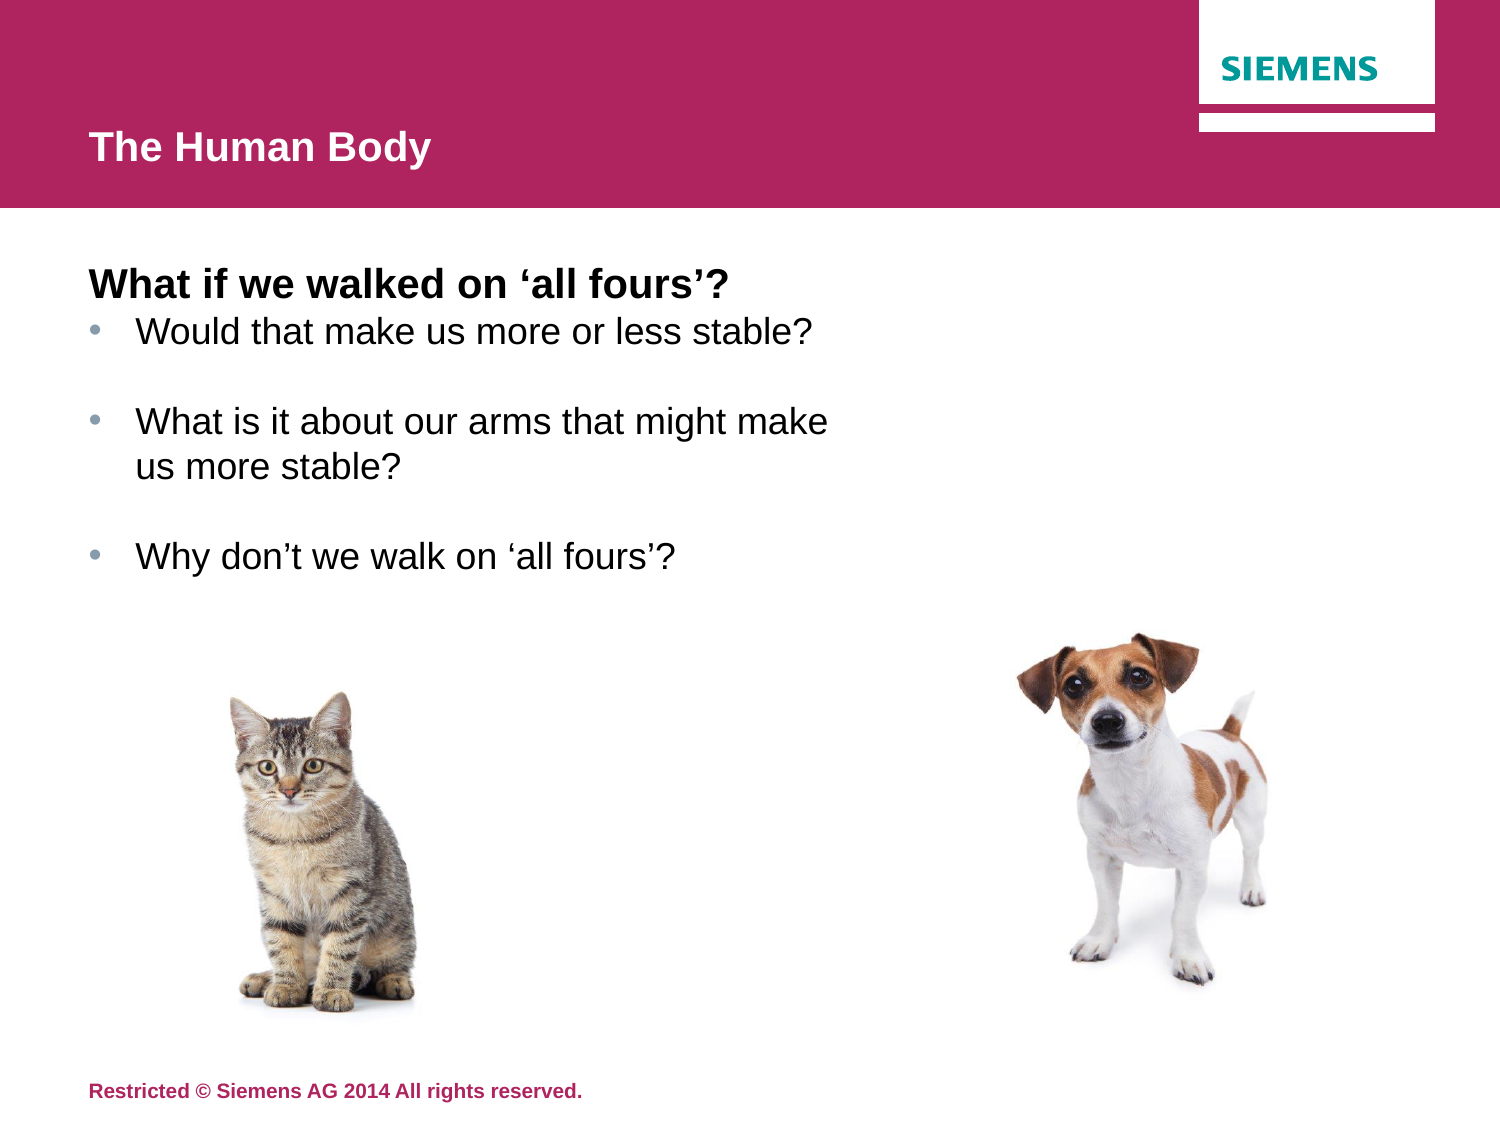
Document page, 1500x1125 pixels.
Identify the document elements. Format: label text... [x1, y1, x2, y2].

title The Human Body [0, 0, 1458, 209]
picture [138, 619, 499, 1041]
list What if we walked on ‘all fours’? Would that make us more or less stable? What is it about our arms that might make us more stable? Why don’t we walk on ‘all fours’? [88, 231, 867, 637]
picture [964, 530, 1322, 1010]
